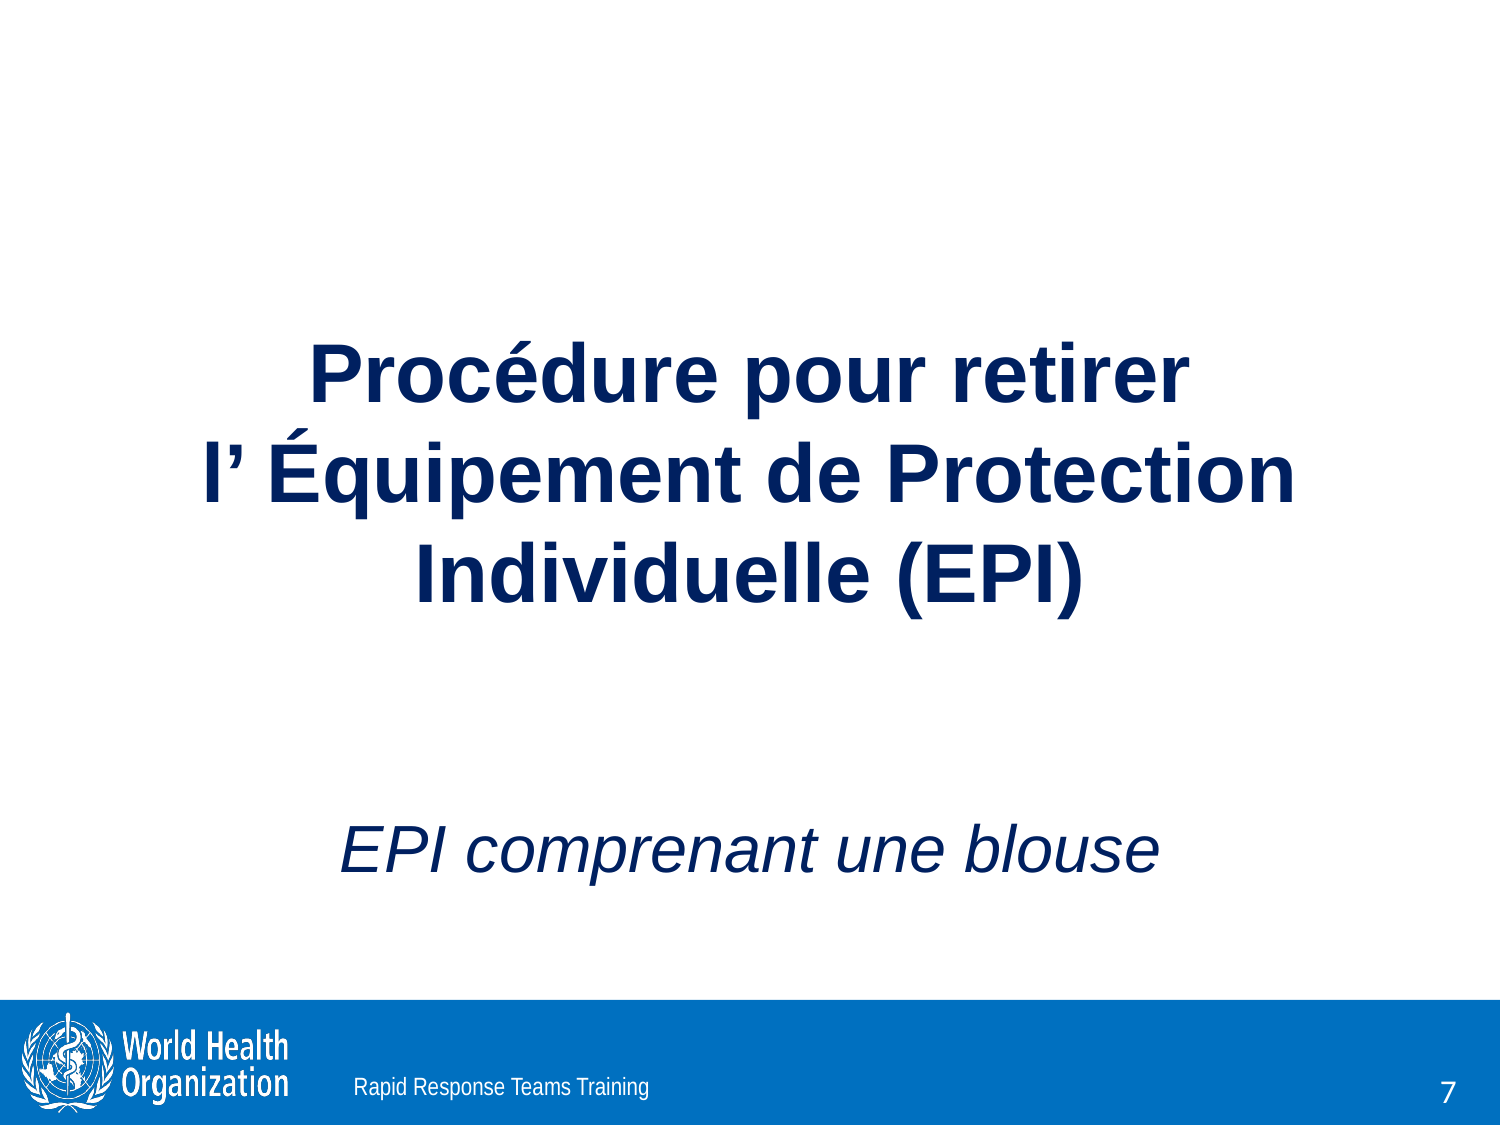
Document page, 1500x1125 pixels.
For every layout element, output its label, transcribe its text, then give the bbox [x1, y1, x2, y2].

title Procédure pour retirer l’ Équipement de Protection Individuelle (EPI) [112, 255, 1388, 683]
picture [21, 1012, 288, 1113]
subtitle EPI comprenant une blouse [324, 798, 1375, 921]
